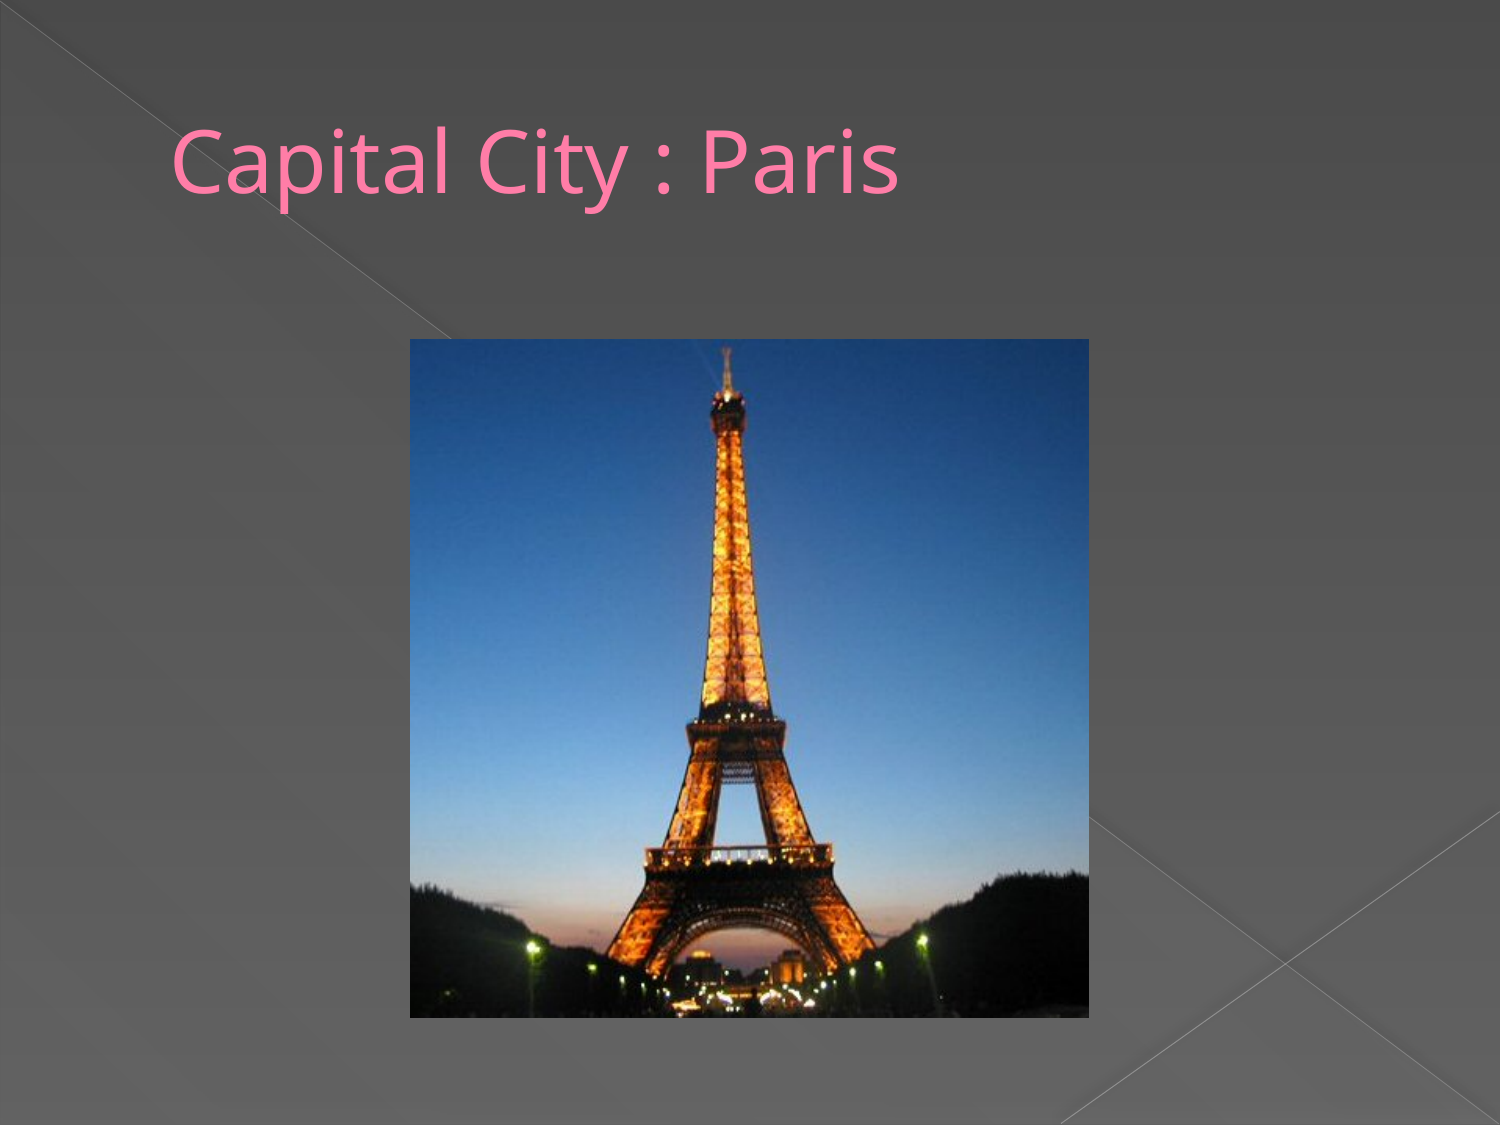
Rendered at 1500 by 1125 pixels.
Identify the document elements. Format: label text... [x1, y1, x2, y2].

title Capital City : Paris [75, 43, 1425, 274]
picture [409, 339, 1089, 1019]
